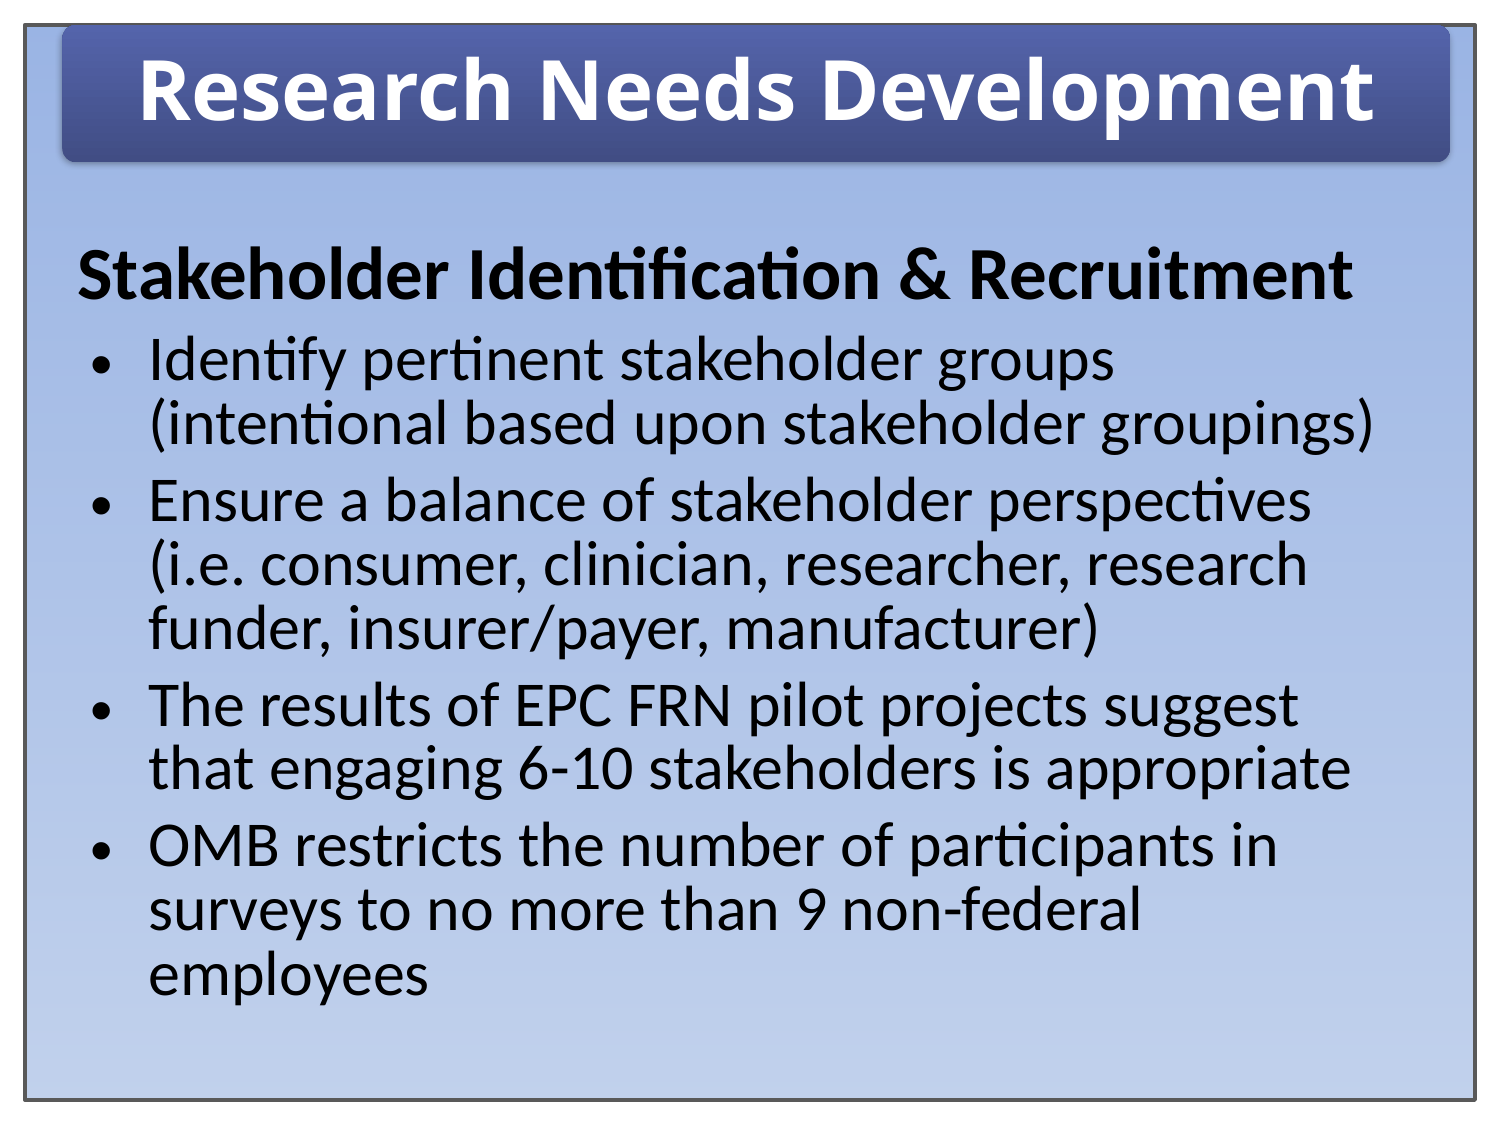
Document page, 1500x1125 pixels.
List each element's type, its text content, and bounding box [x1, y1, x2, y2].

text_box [62, 24, 1451, 163]
list Identify pertinent stakeholder groups (intentional based upon stakeholder groupings) Ensure a balance of stakeholder perspectives (i.e. consumer, clinician, researcher, research funder, insurer/payer, manufacturer) The results of EPC FRN pilot projects suggest that engaging 6-10 stakeholders is appropriate OMB restricts the number of participants in surveys to no more than 9 non-federal employees [75, 324, 1425, 1068]
title Stakeholder Identification & Recruitment [62, 187, 1413, 375]
